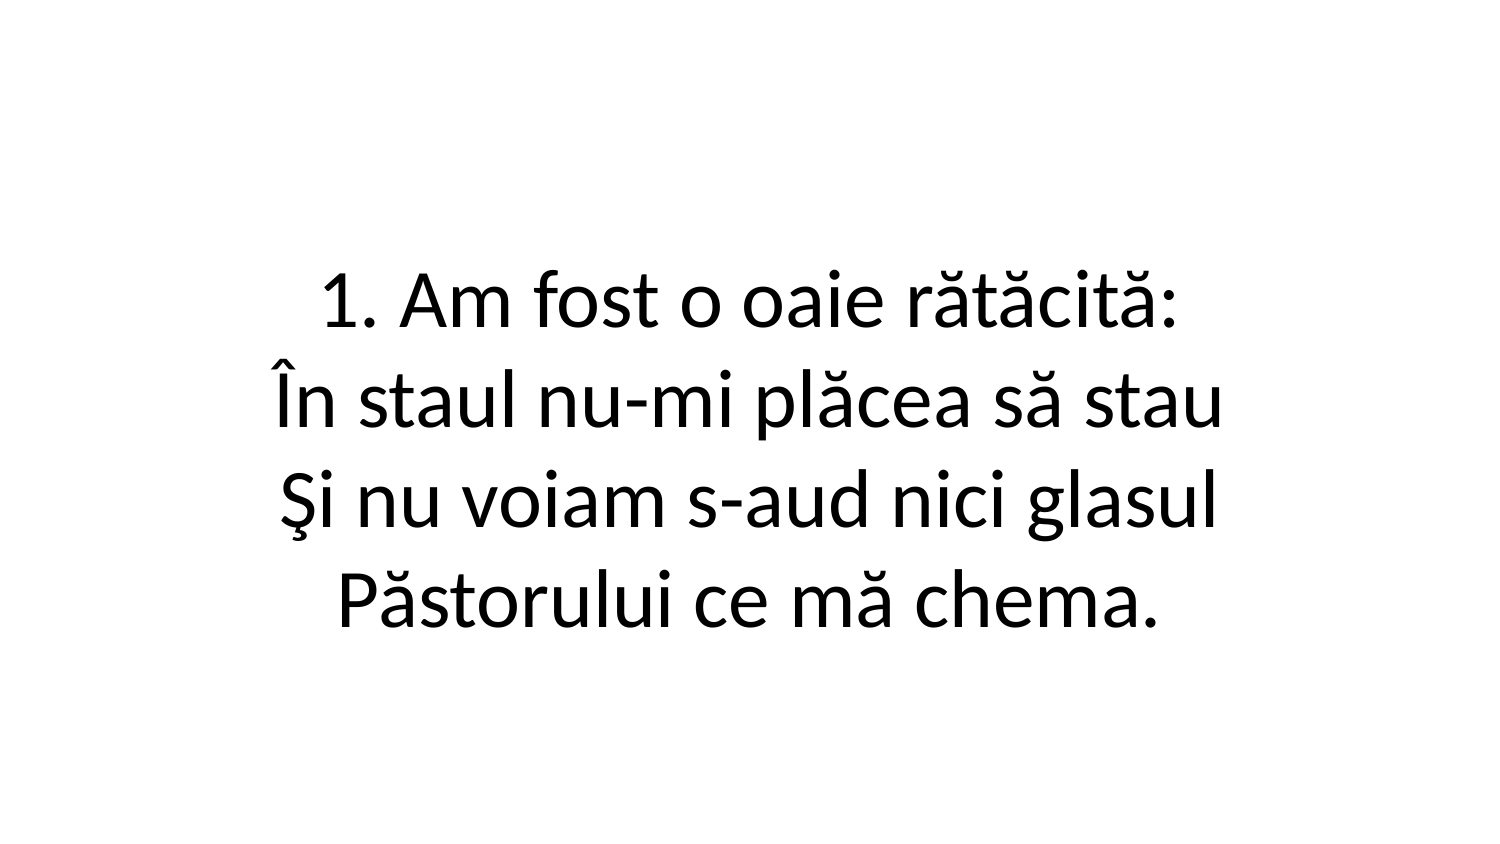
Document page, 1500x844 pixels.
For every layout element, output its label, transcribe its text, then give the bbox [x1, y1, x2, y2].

text_box 1. Am fost o oaie rătăcită: În staul nu-mi plăcea să stau Şi nu voiam s-aud nici glasul Păstorului ce mă chema. [258, 192, 1242, 652]
